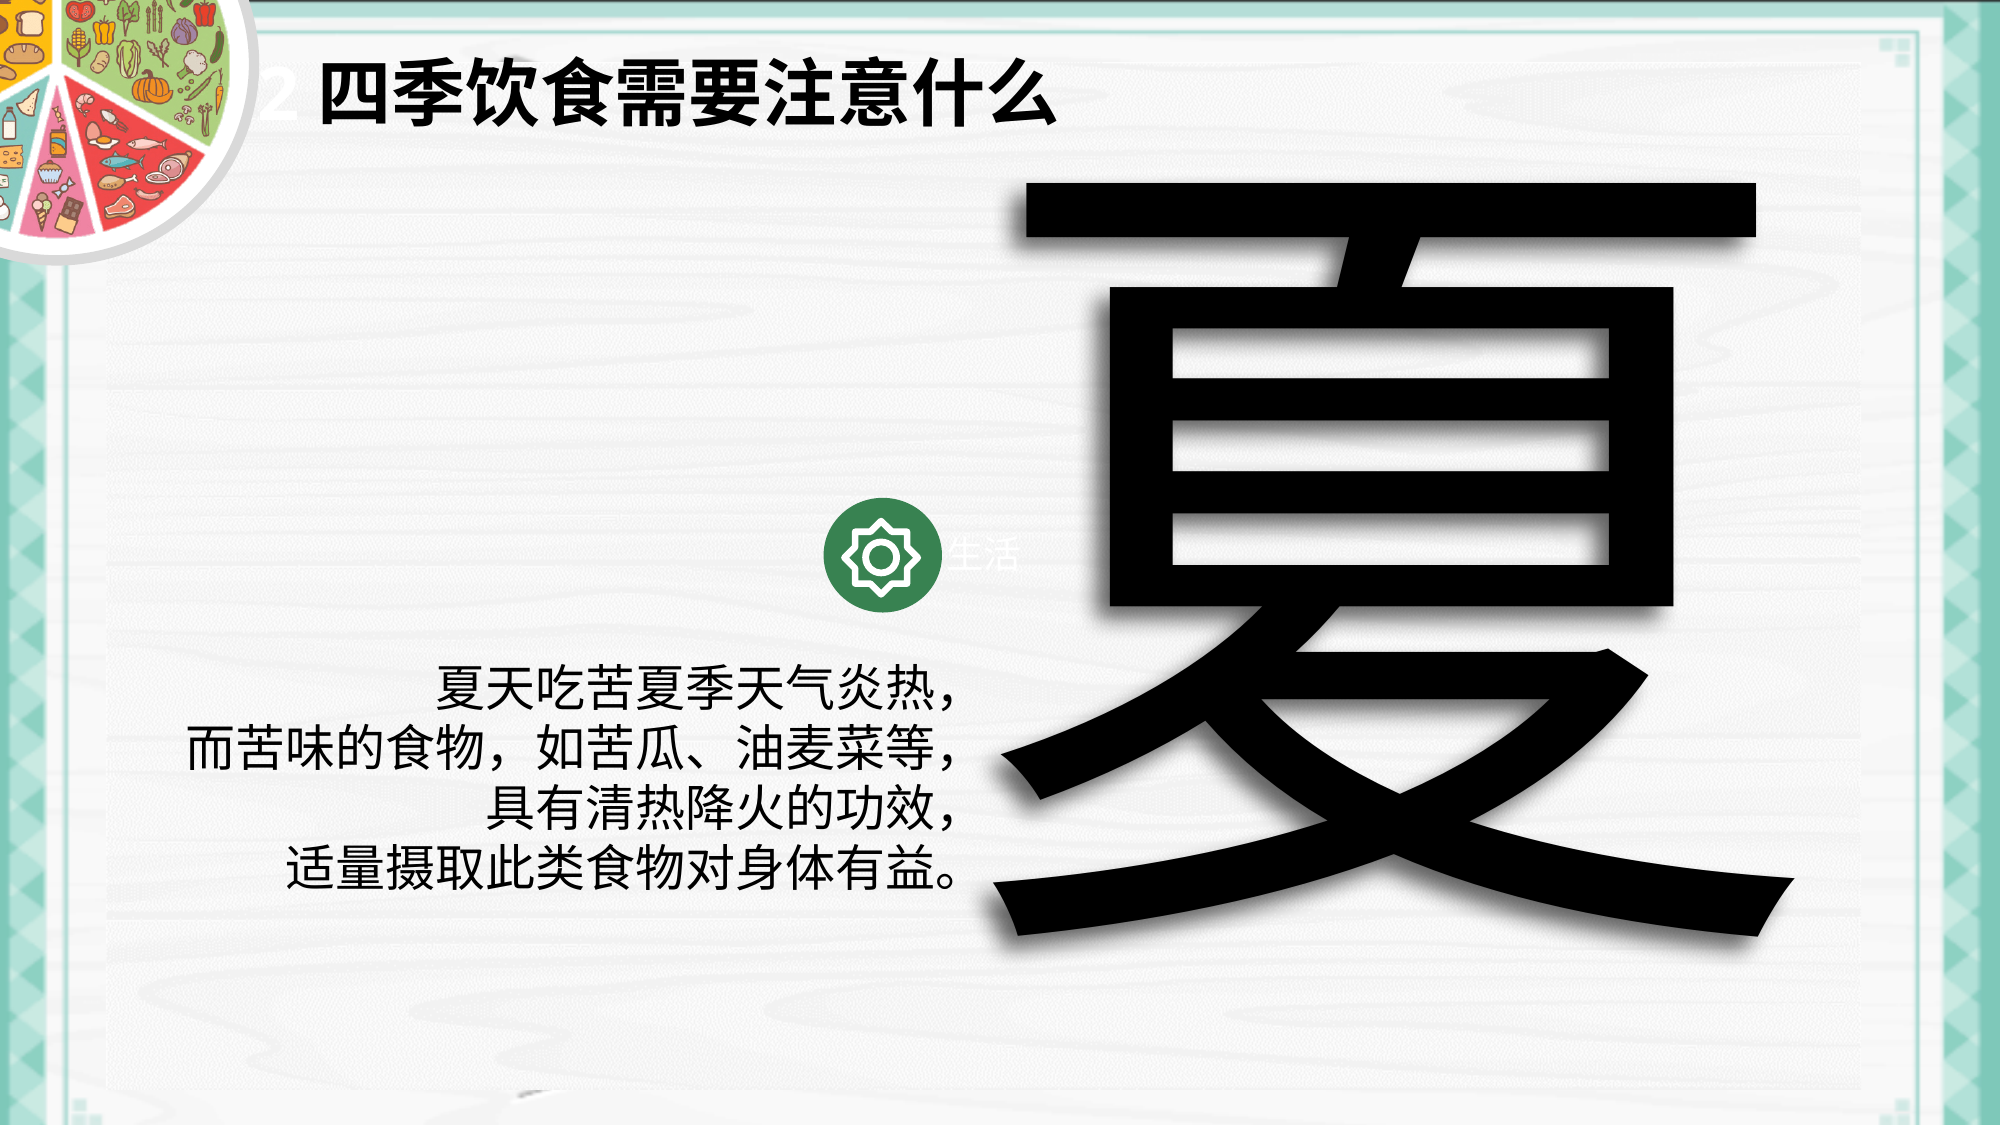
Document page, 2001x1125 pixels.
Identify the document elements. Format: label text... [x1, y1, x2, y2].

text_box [823, 497, 942, 613]
text_box 夏 [946, 0, 1837, 48]
text_box 夏 [946, 145, 1837, 1048]
text_box 夏天吃苦夏季天气炎热， 而苦味的食物，如苦瓜、油麦菜等， 具有清热降火的功效， 适量摄取此类食物对身体有益。 [145, 649, 1000, 904]
picture [0, 0, 2000, 1125]
picture [250, 0, 946, 48]
title 2四季饮食需要注意什么 [242, 48, 1968, 145]
